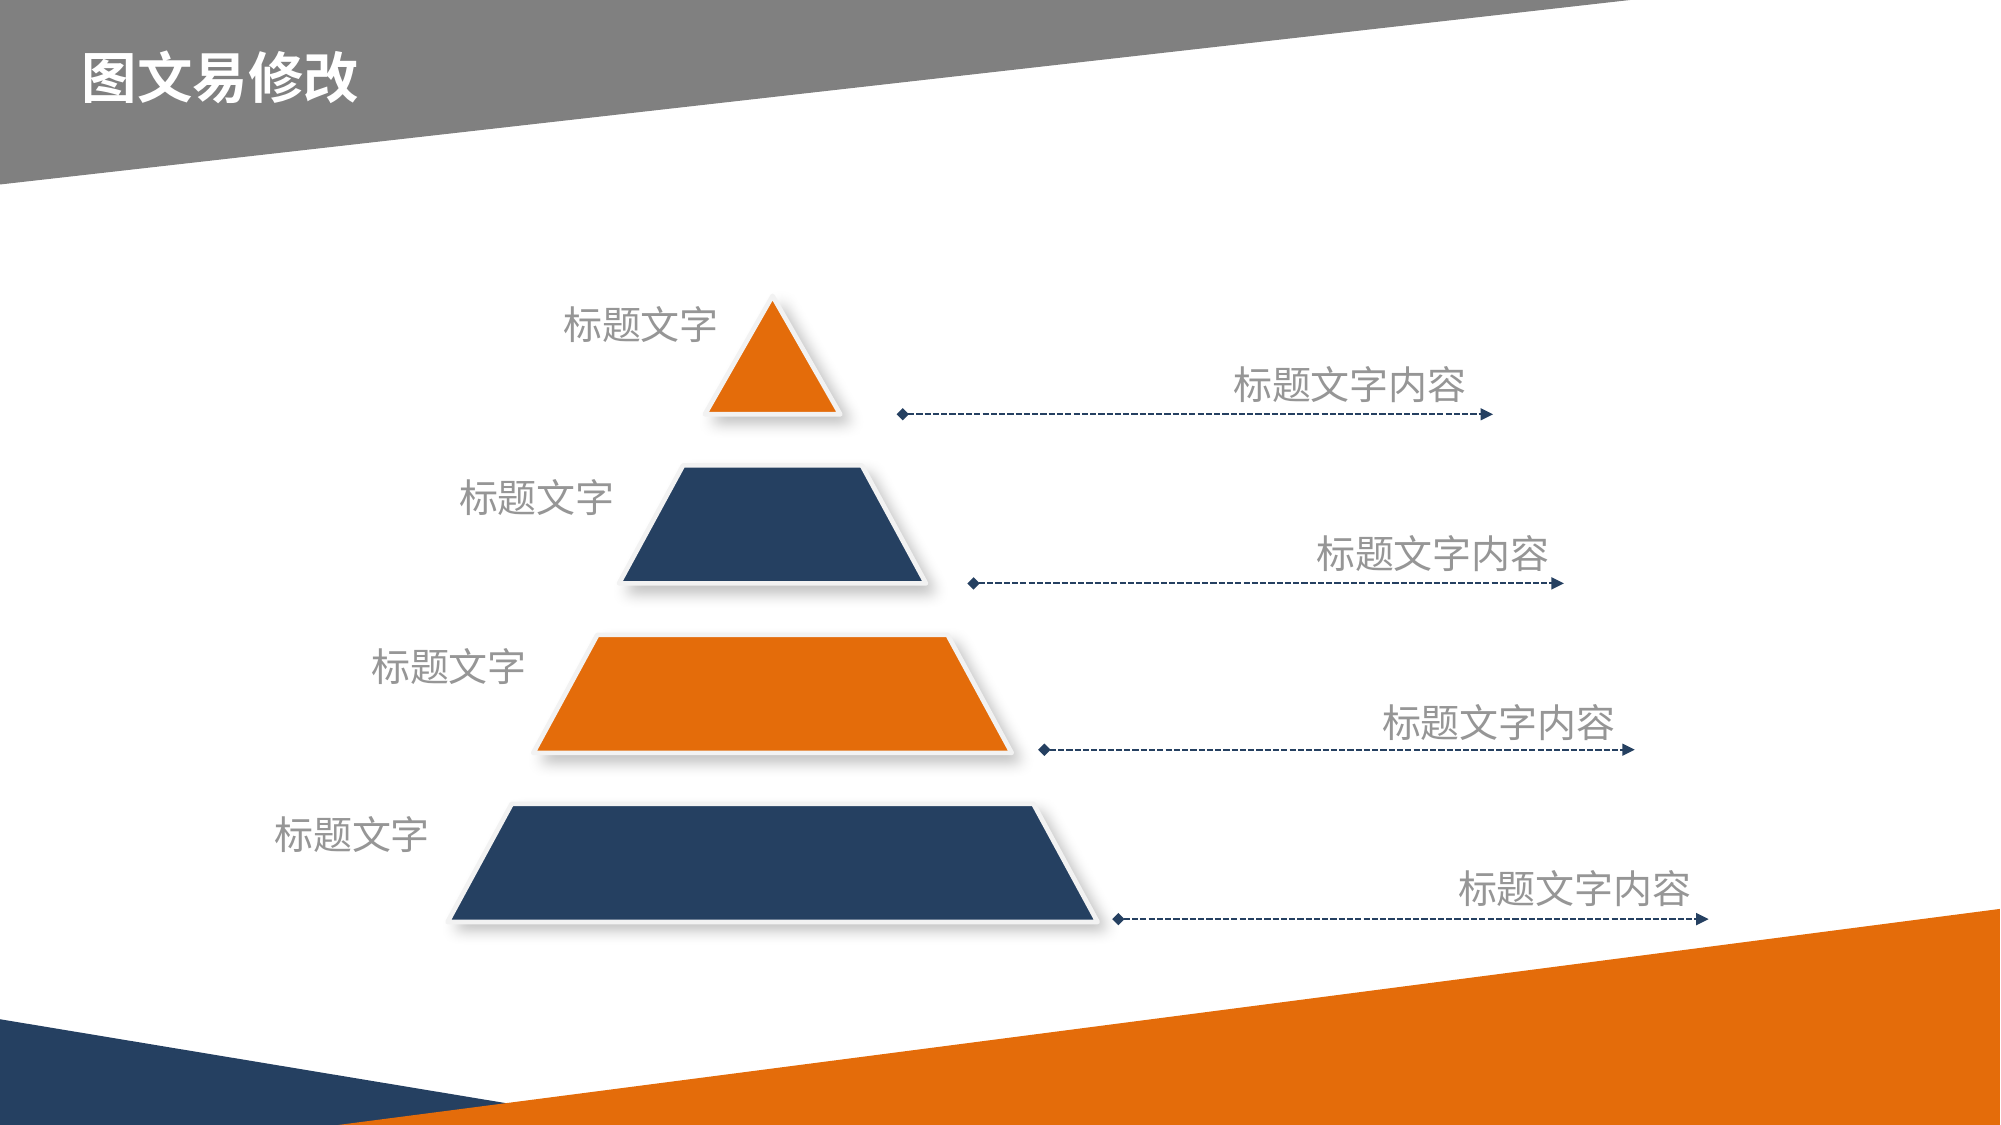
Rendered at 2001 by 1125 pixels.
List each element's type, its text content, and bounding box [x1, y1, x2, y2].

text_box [447, 295, 1098, 923]
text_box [252, 293, 749, 867]
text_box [902, 353, 1717, 920]
text_box 图文易修改 [0, 42, 441, 110]
